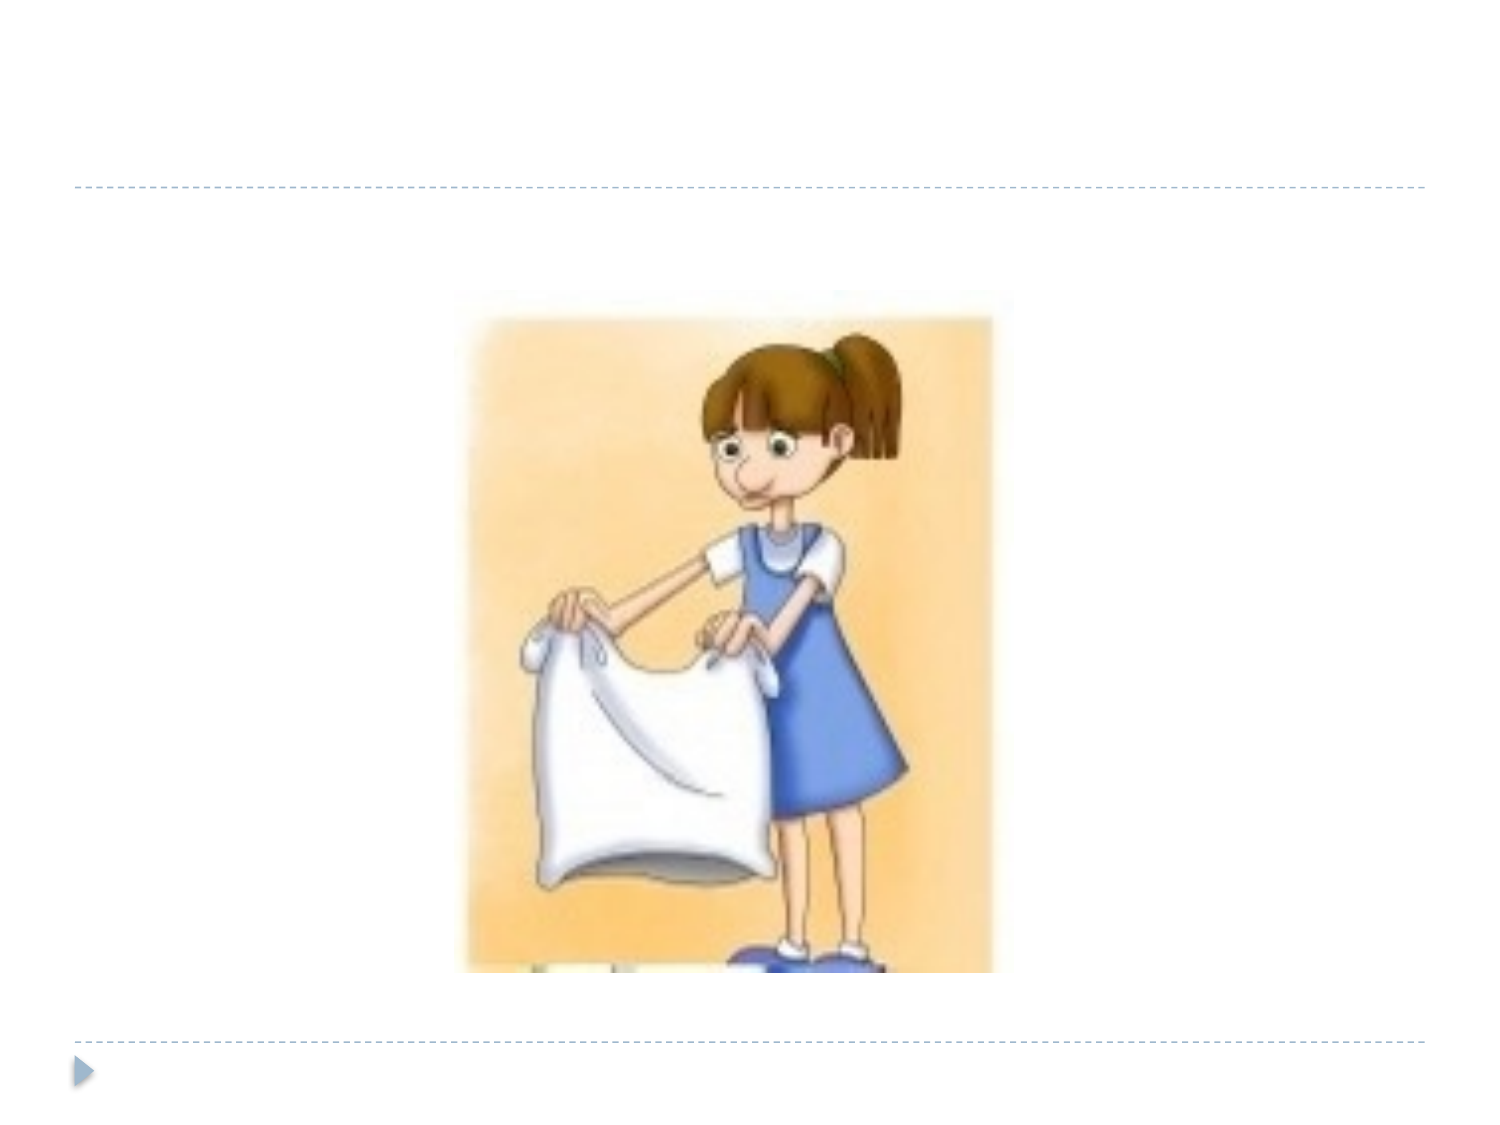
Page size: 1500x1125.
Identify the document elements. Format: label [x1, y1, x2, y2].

picture [454, 290, 1014, 973]
